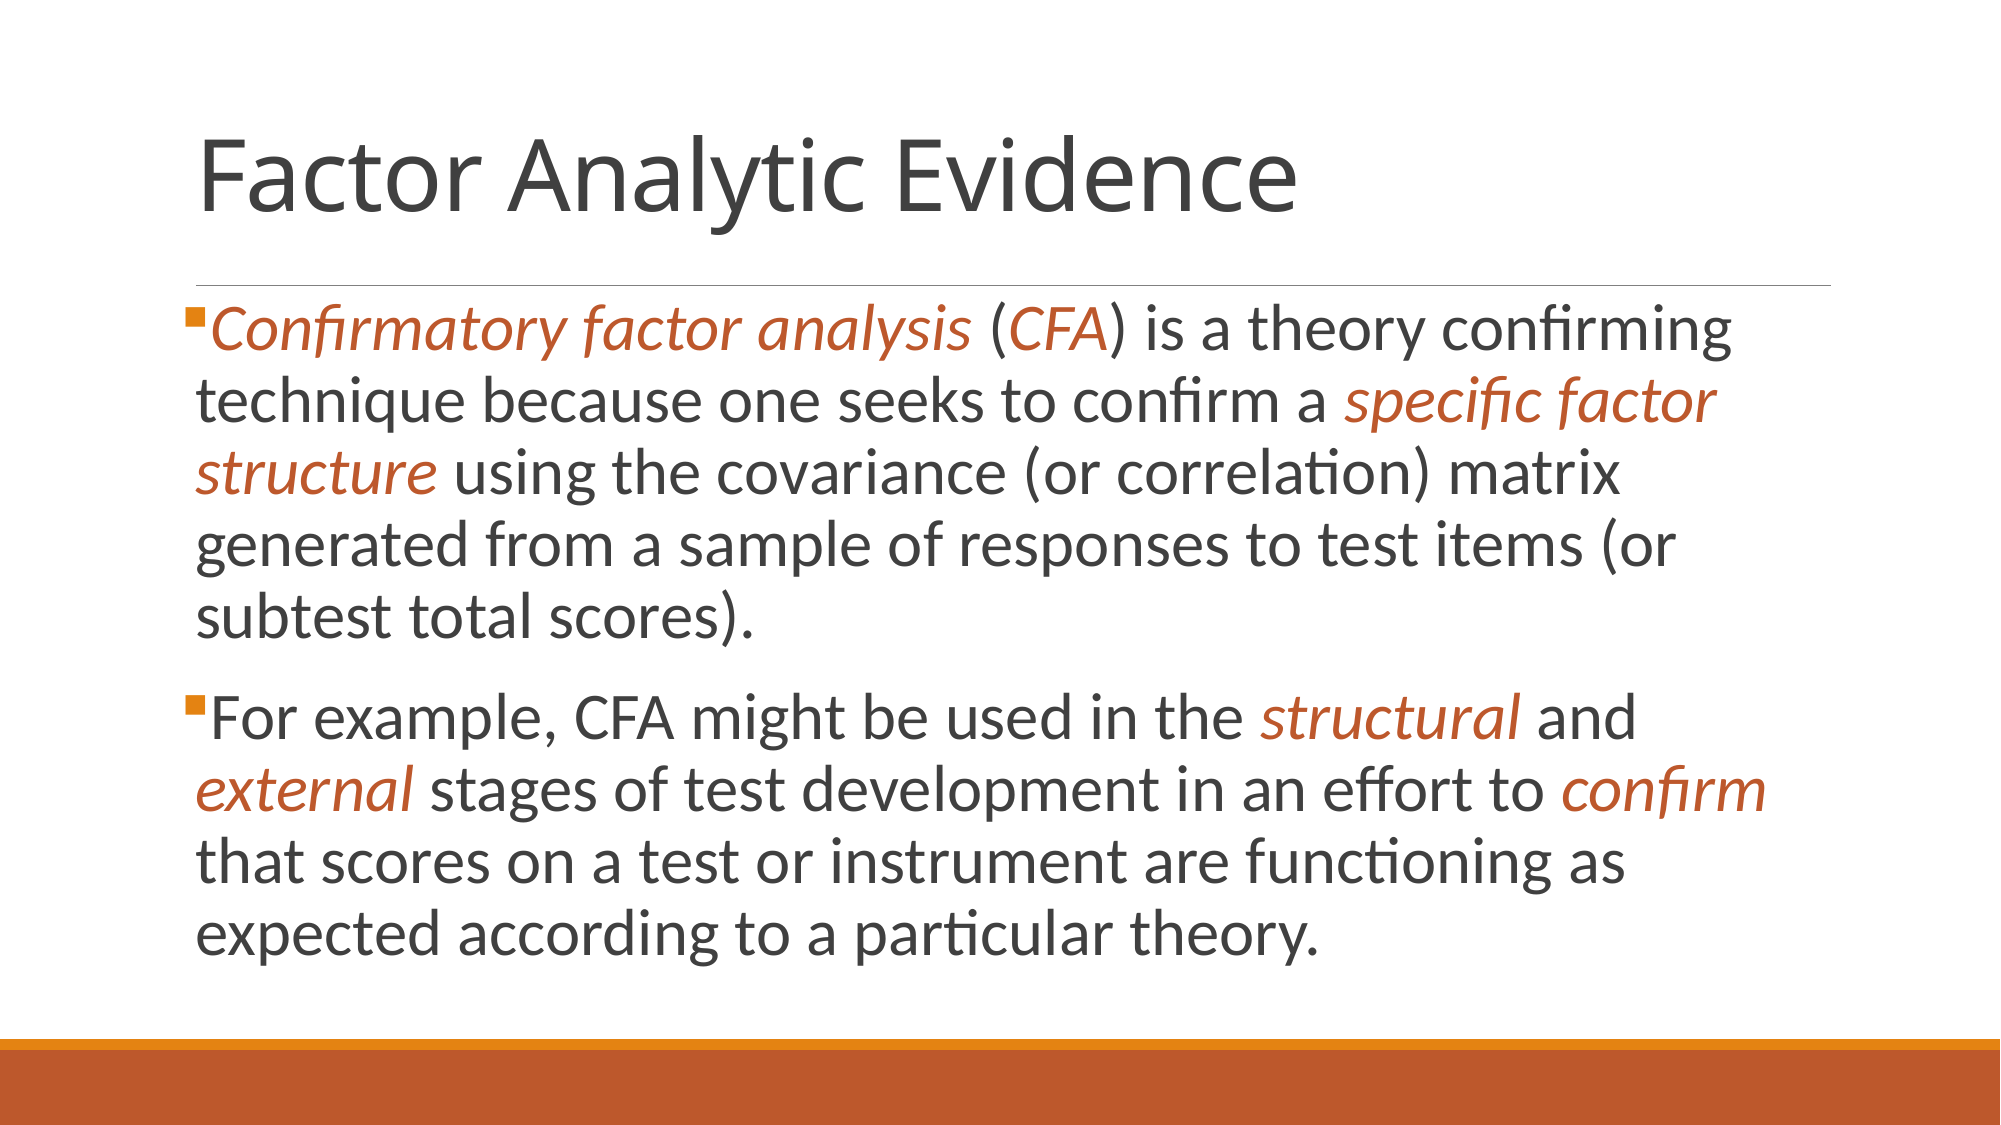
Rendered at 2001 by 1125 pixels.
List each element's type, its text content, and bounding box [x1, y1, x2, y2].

list Confirmatory factor analysis (CFA) is a theory confirming technique because one seeks to confirm a specific factor structure using the covariance (or correlation) matrix generated from a sample of responses to test items (or subtest total scores). For example, CFA might be used in the structural and external stages of test development in an effort to confirm that scores on a test or instrument are functioning as expected according to a particular theory. [180, 285, 1830, 1022]
title Factor Analytic Evidence [180, 47, 1830, 240]
